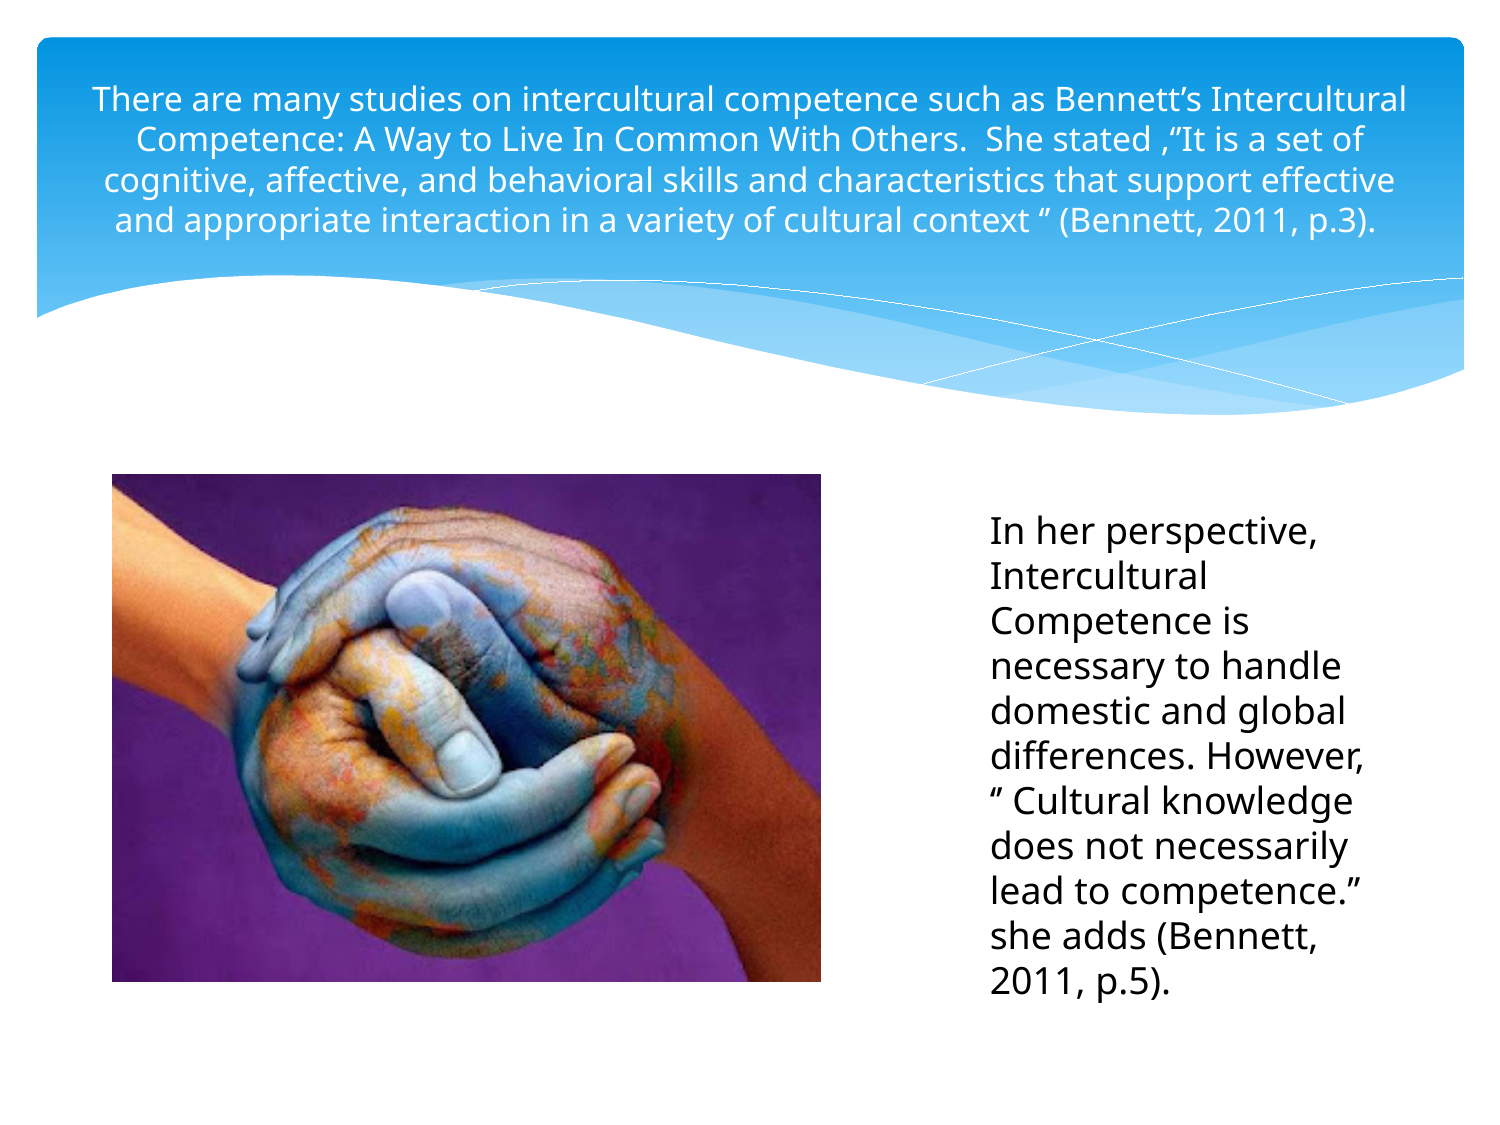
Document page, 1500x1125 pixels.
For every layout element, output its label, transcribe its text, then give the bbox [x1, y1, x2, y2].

text_box In her perspective, Intercultural Competence is necessary to handle domestic and global differences. However, ‘’ Cultural knowledge does not necessarily lead to competence.’’ she adds (Bennett, 2011, p.5). [975, 499, 1388, 1010]
title There are many studies on intercultural competence such as Bennett’s Intercultural Competence: A Way to Live In Common With Others. She stated ,‘’It is a set of cognitive, affective, and behavioral skills and characteristics that support effective and appropriate interaction in a variety of cultural context ‘’ (Bennett, 2011, p.3). [75, 55, 1425, 261]
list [112, 474, 822, 983]
